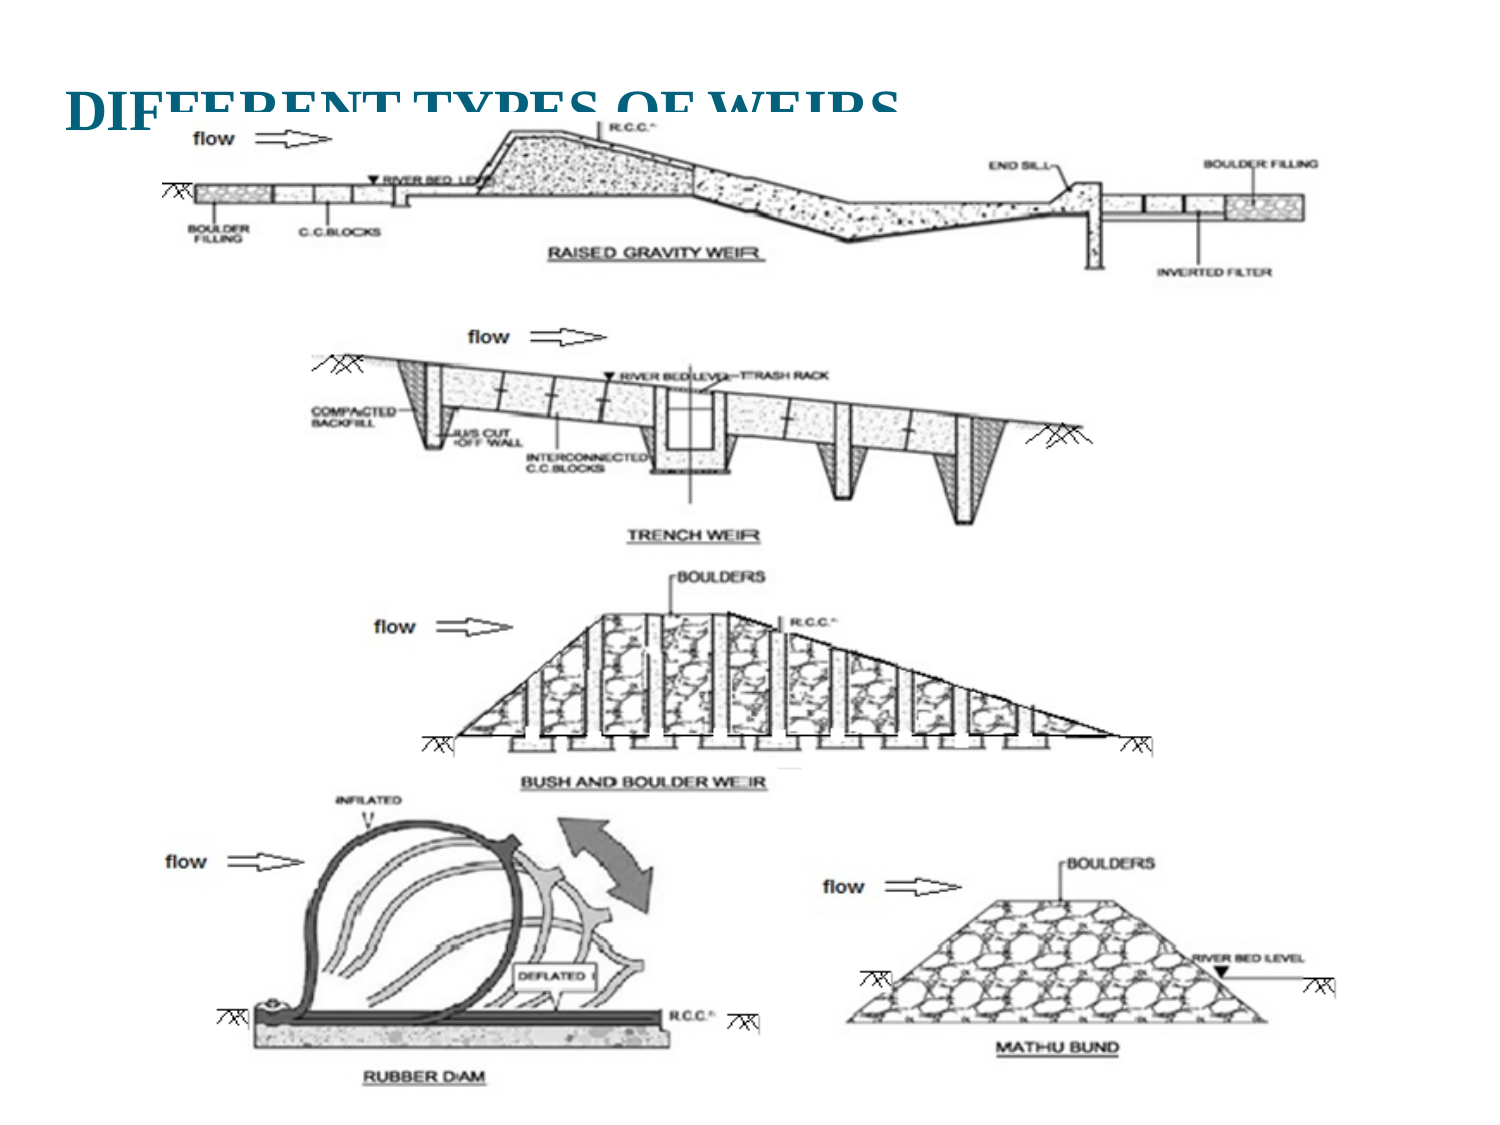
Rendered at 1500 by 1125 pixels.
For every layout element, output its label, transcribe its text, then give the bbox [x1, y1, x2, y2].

title DIFFERENT TYPES OF WEIRS [49, 0, 1451, 151]
picture [162, 112, 1338, 1125]
